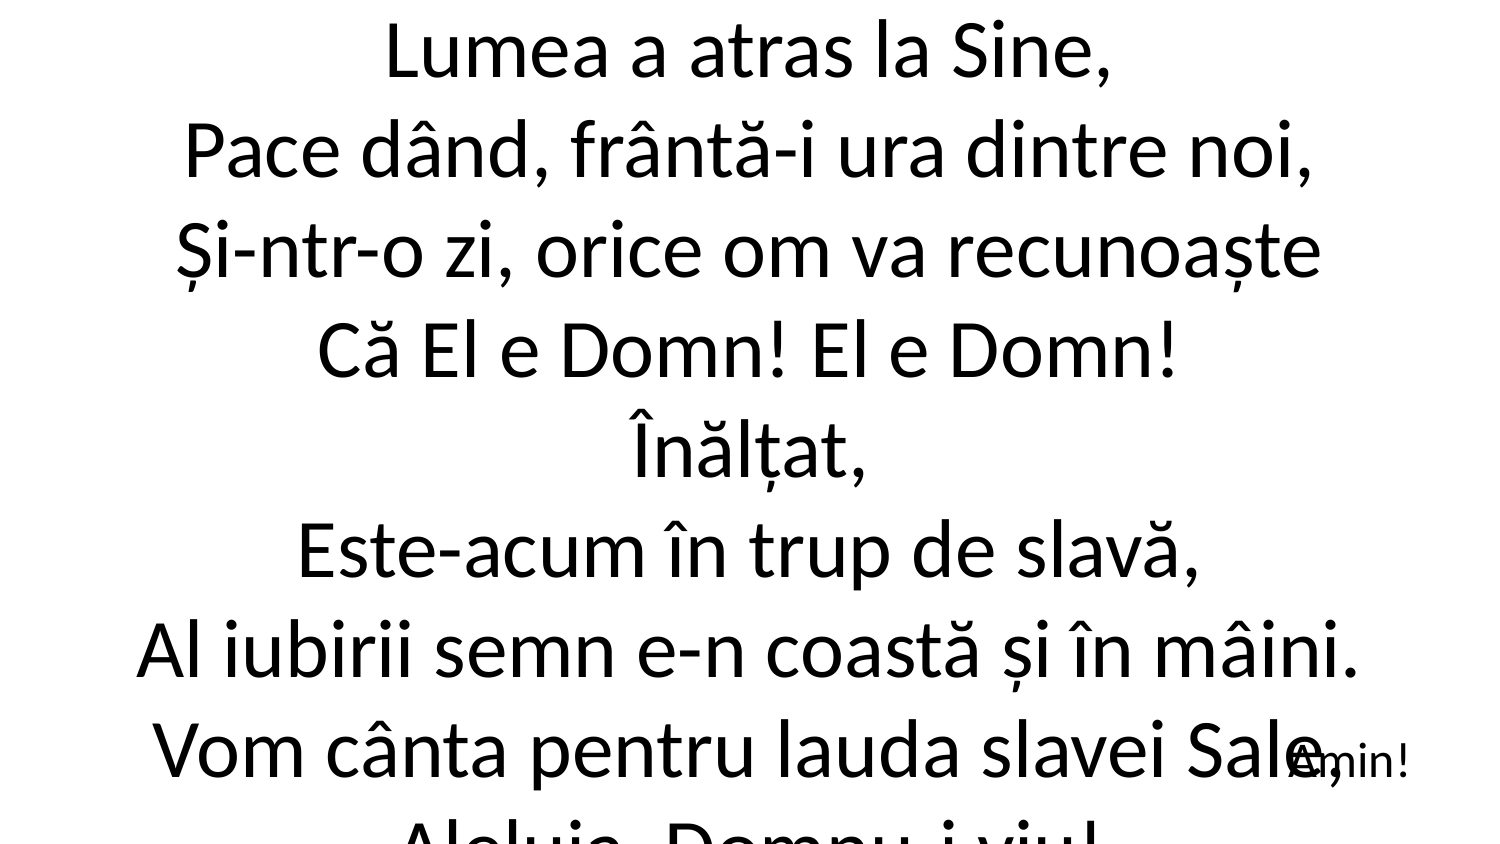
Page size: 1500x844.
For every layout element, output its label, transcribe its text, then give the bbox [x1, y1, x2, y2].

text_box 3. Înălțat, Lumea a atras la Sine, Pace dând, frântă-i ura dintre noi, Și-ntr-o zi, orice om va recunoaște Că El e Domn! El e Domn! Înălțat, Este-acum în trup de slavă, Al iubirii semn e-n coastă și în mâini. Vom cânta pentru lauda slavei Sale, Aleluia, Domnu-i viu! Aleluia, Domnu-i viu! [122, 0, 1378, 844]
text_box Amin! [1273, 674, 1427, 795]
